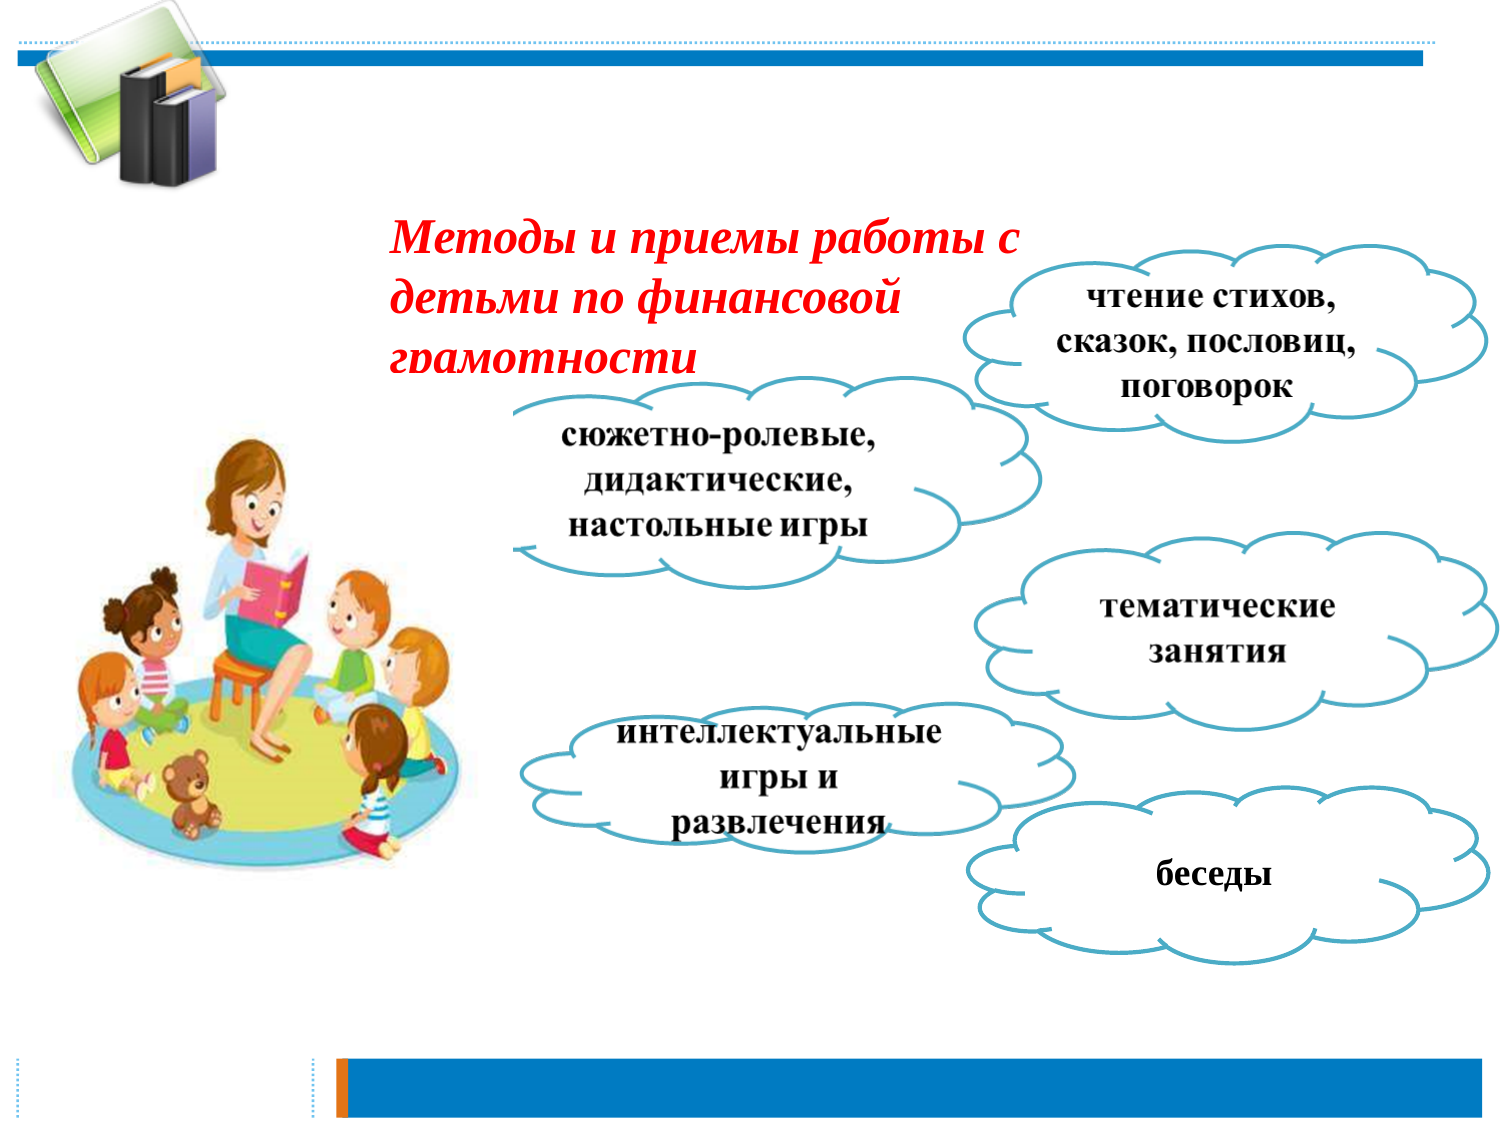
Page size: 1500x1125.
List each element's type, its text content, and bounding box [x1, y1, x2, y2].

picture [29, 0, 231, 201]
picture [4, 242, 1500, 925]
text_box беседы [968, 787, 1489, 964]
text_box Методы и приемы работы с детьми по финансовой грамотности [374, 196, 1105, 373]
